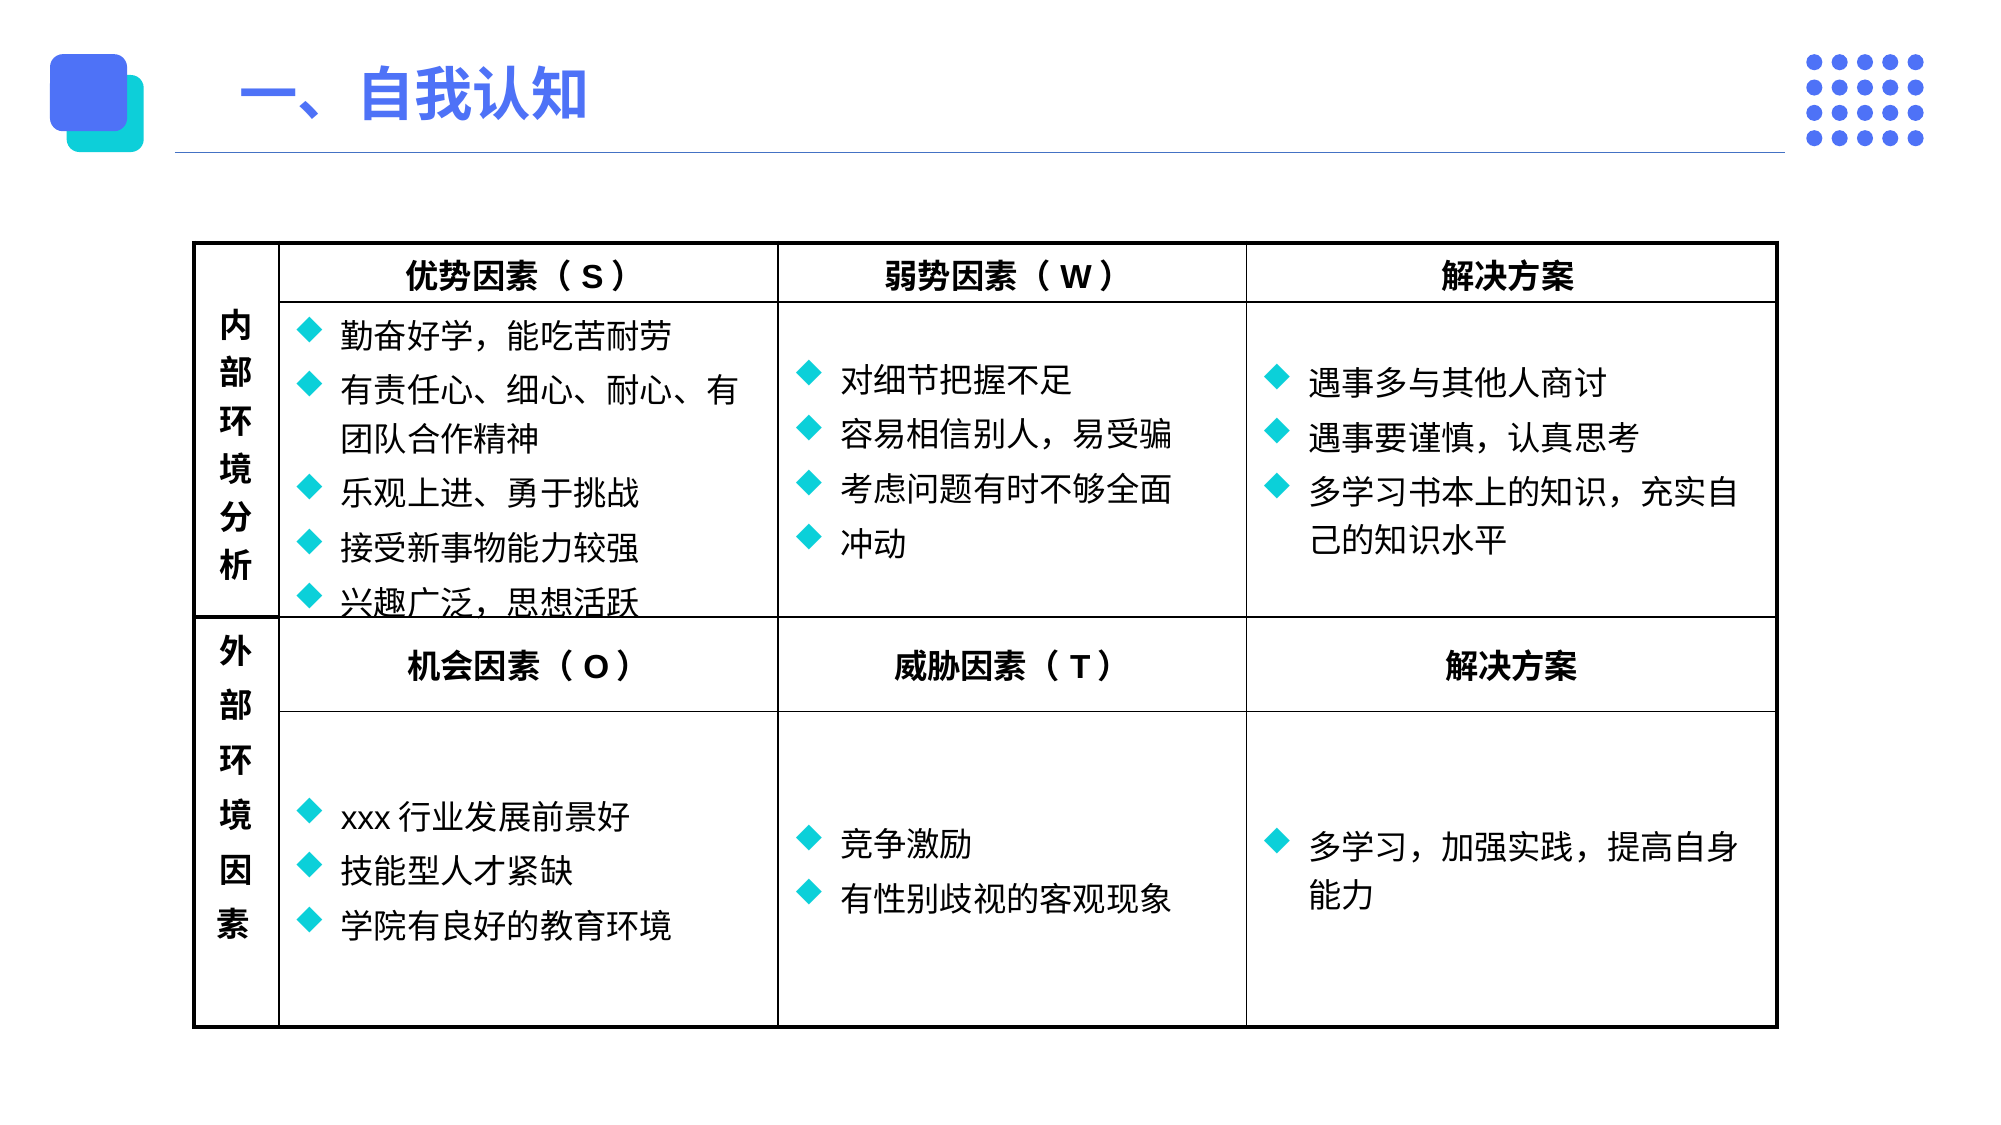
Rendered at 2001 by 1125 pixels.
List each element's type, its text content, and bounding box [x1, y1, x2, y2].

table_cell 勤奋好学，能吃苦耐劳 有责任心、细心、耐心、有团队合作精神 乐观上进、勇于挑战 接受新事物能力较强 兴趣广泛，思想活跃 [280, 303, 777, 616]
table_header 弱势因素（W） [779, 245, 1246, 301]
table_cell 威胁因素（T） [779, 618, 1246, 711]
table_header 优势因素（S） [280, 245, 777, 301]
table_cell 多学习，加强实践，提高自身能力 [1247, 712, 1775, 1025]
table_cell 对细节把握不足 容易相信别人，易受骗 考虑问题有时不够全面 冲动 [779, 303, 1246, 616]
table_cell 机会因素（O） [280, 618, 777, 711]
table_cell 解决方案 [1247, 618, 1775, 711]
table_cell 外 部 环 境 因 素 [196, 619, 278, 1025]
text_box 一、自我认知 [224, 49, 692, 135]
table_header 解决方案 [1247, 245, 1775, 301]
table_cell xxx行业发展前景好 技能型人才紧缺 学院有良好的教育环境 [280, 712, 777, 1025]
table_cell 竞争激励 有性别歧视的客观现象 [779, 712, 1246, 1025]
table_header 内部环境分析 [196, 245, 278, 615]
table_cell 遇事多与其他人商讨 遇事要谨慎，认真思考 多学习书本上的知识，充实自己的知识水平 [1247, 303, 1775, 616]
